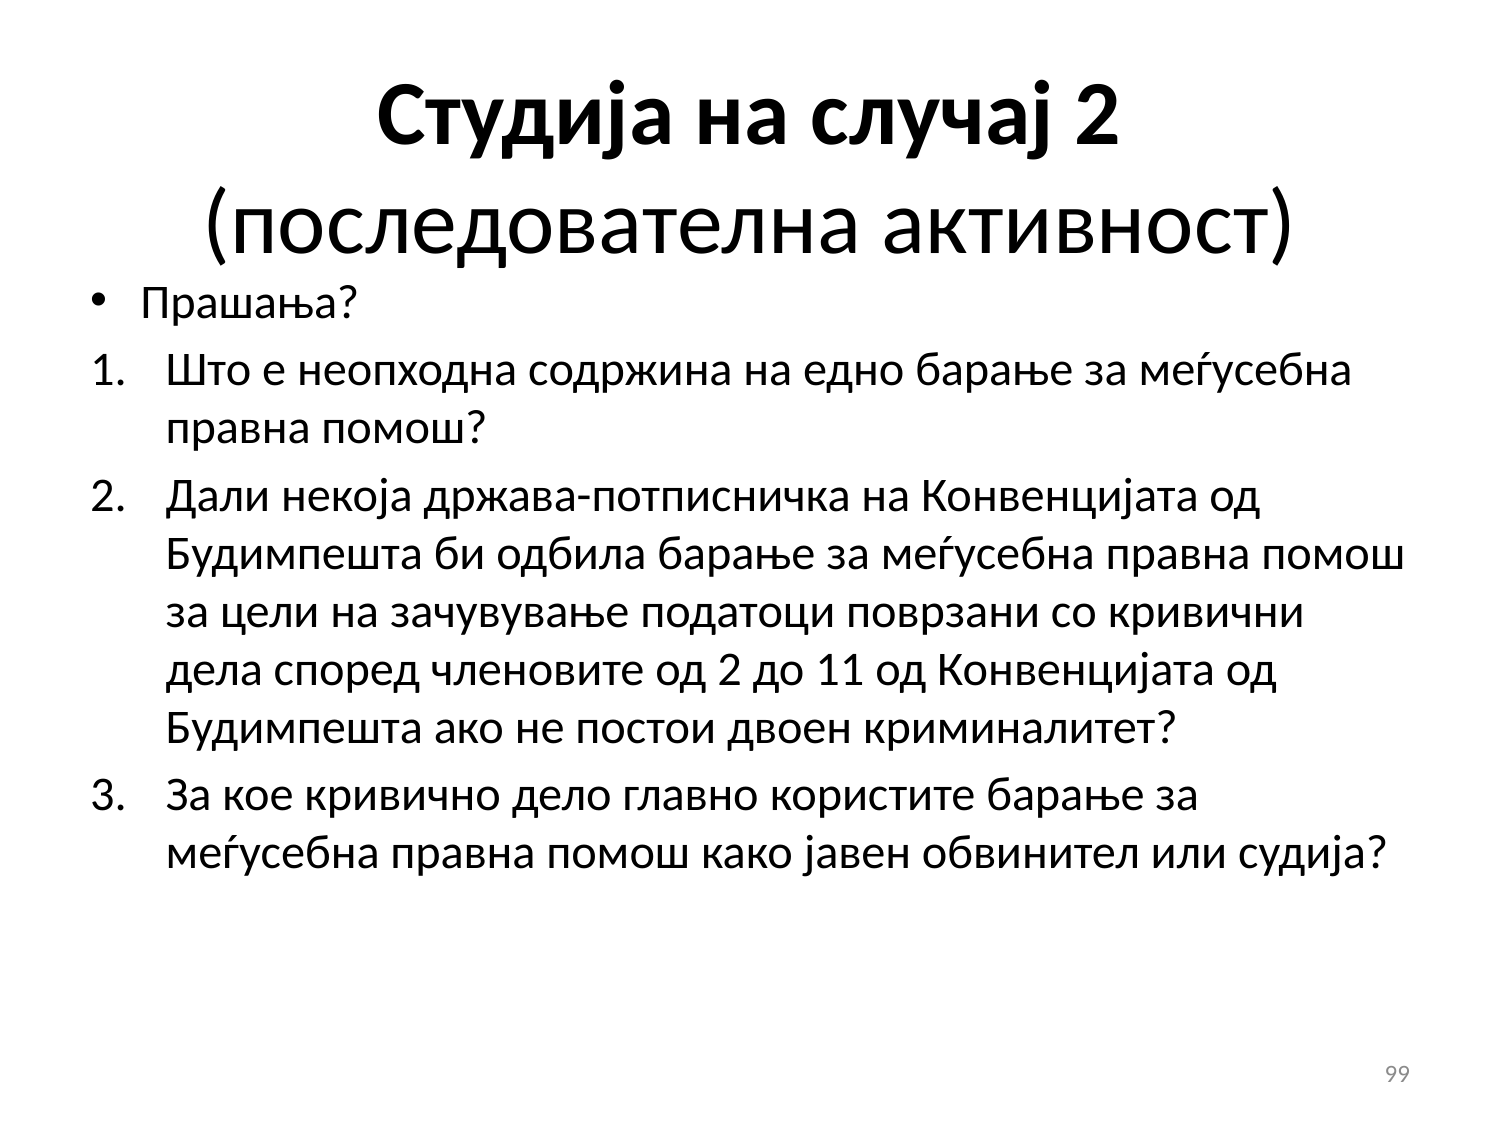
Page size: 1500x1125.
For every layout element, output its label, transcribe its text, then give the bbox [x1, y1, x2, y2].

list Прашања? Што е неопходна содржина на едно барање за меѓусебна правна помош? Дали некоја држава-потписничка на Конвенцијата од Будимпешта би одбила барање за меѓусебна правна помош за цели на зачувување податоци поврзани со кривични дела според членовите од 2 до 11 од Конвенцијата од Будимпешта ако не постои двоен криминалитет? За кое кривично дело главно користите барање за меѓусебна правна помош како јавен обвинител или судија? [75, 262, 1425, 1005]
title Студија на случај 2 (последователна активност) [75, 45, 1425, 187]
slide_number 99 [1074, 1042, 1425, 1103]
